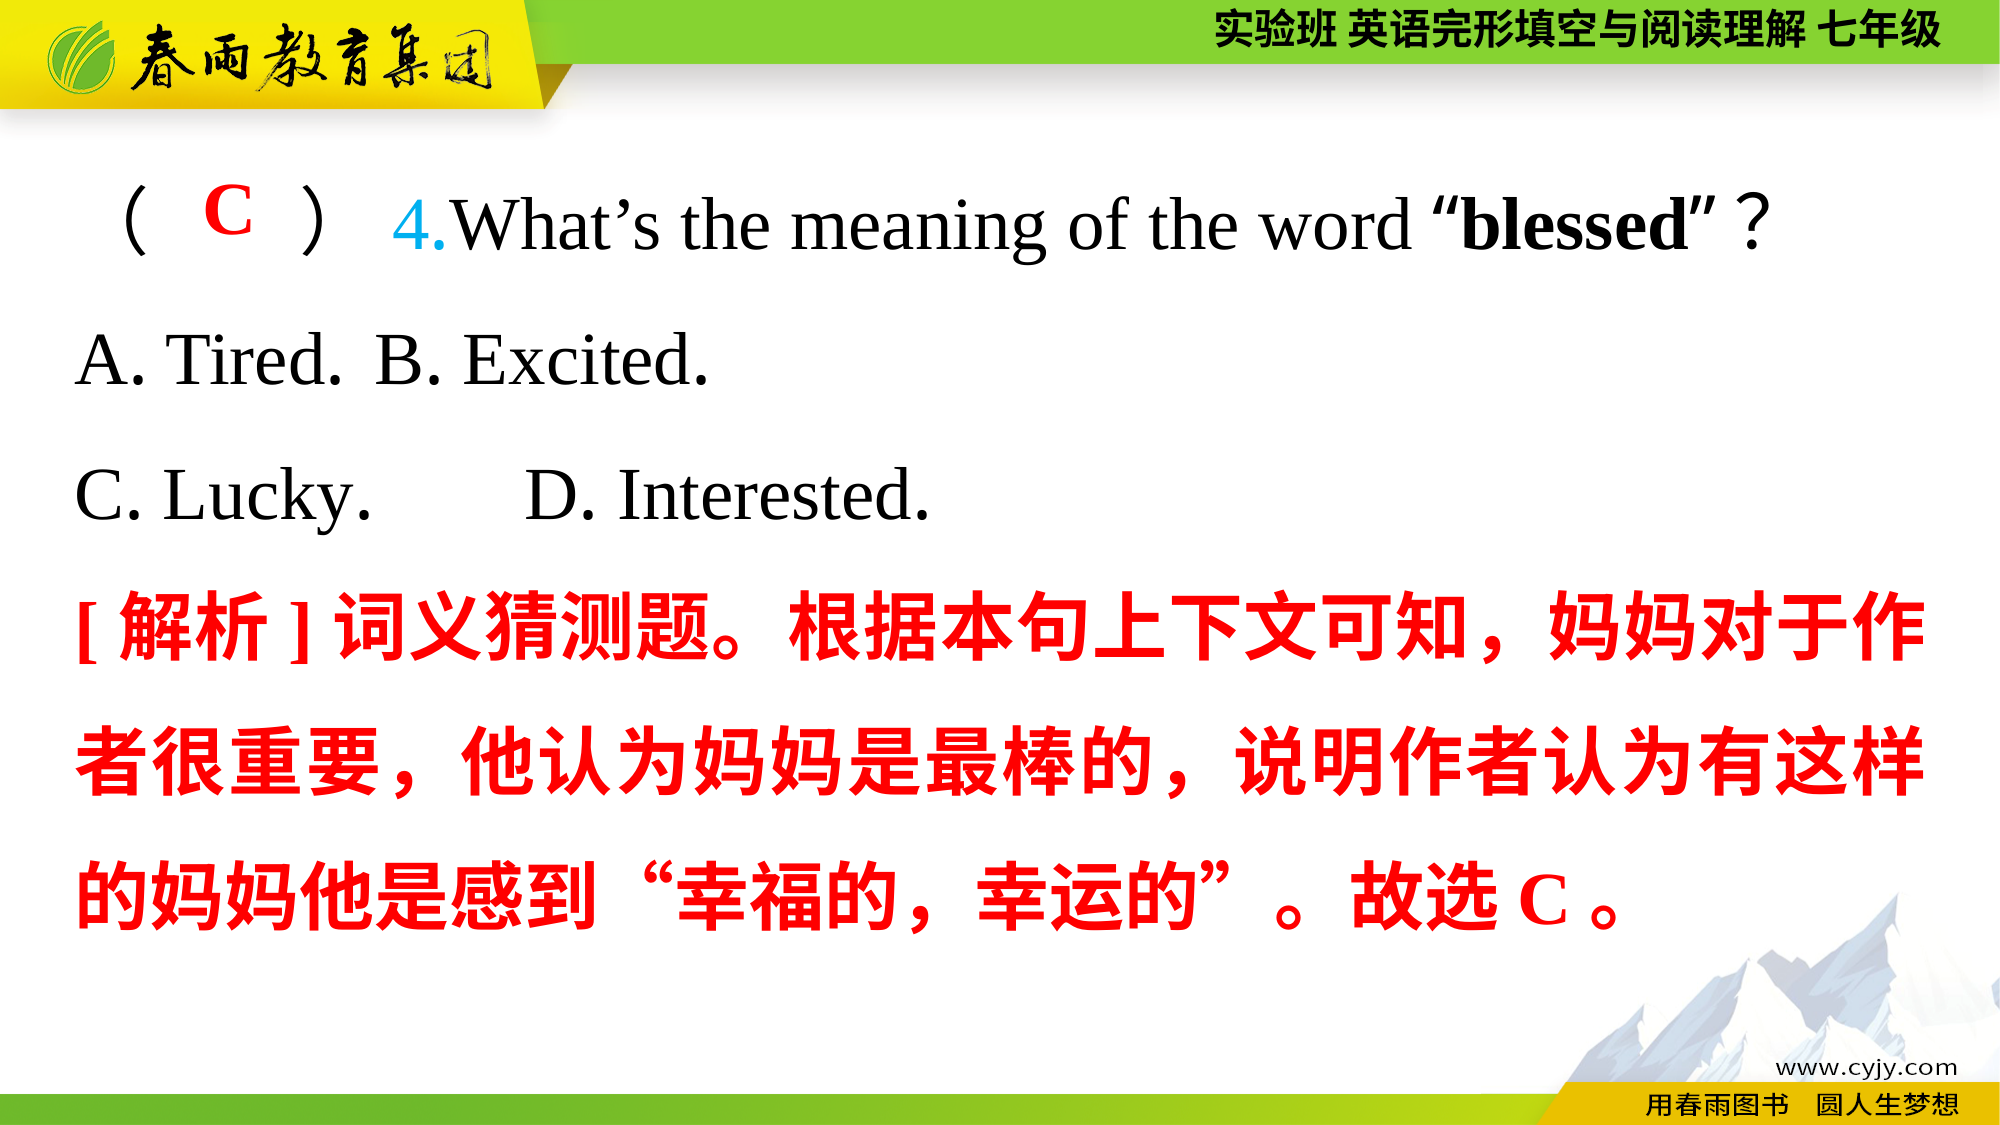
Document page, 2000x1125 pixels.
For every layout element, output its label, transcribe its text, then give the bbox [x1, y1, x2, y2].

list （ ）4.What’s the meaning of the word “blessed”？ A. Tired. B. Excited. C. Lucky. D. Interested. [59, 122, 1944, 527]
text_box C [187, 152, 272, 258]
text_box [解析]词义猜测题。根据本句上下文可知，妈妈对于作者很重要，他认为妈妈是最棒的，说明作者认为有这样的妈妈他是感到“幸福的，幸运的”。故选C。 [59, 527, 1944, 947]
picture [0, 0, 2000, 1125]
